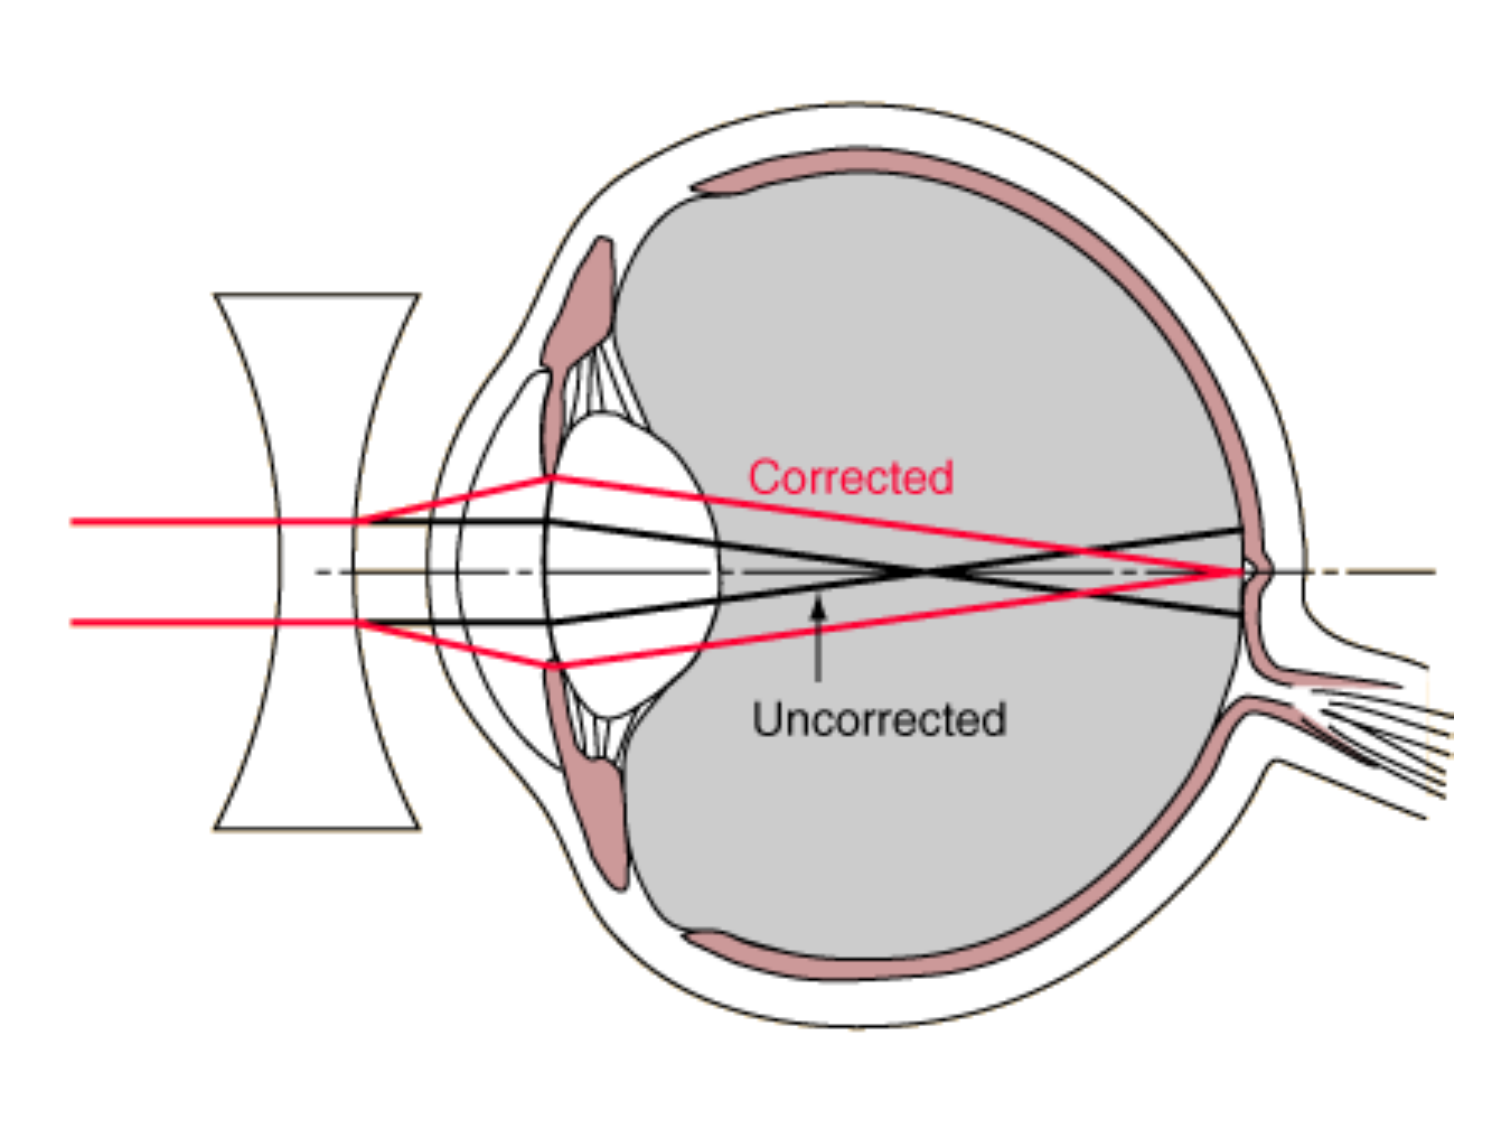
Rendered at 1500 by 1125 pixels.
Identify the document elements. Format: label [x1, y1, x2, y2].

picture [37, 72, 1454, 1063]
